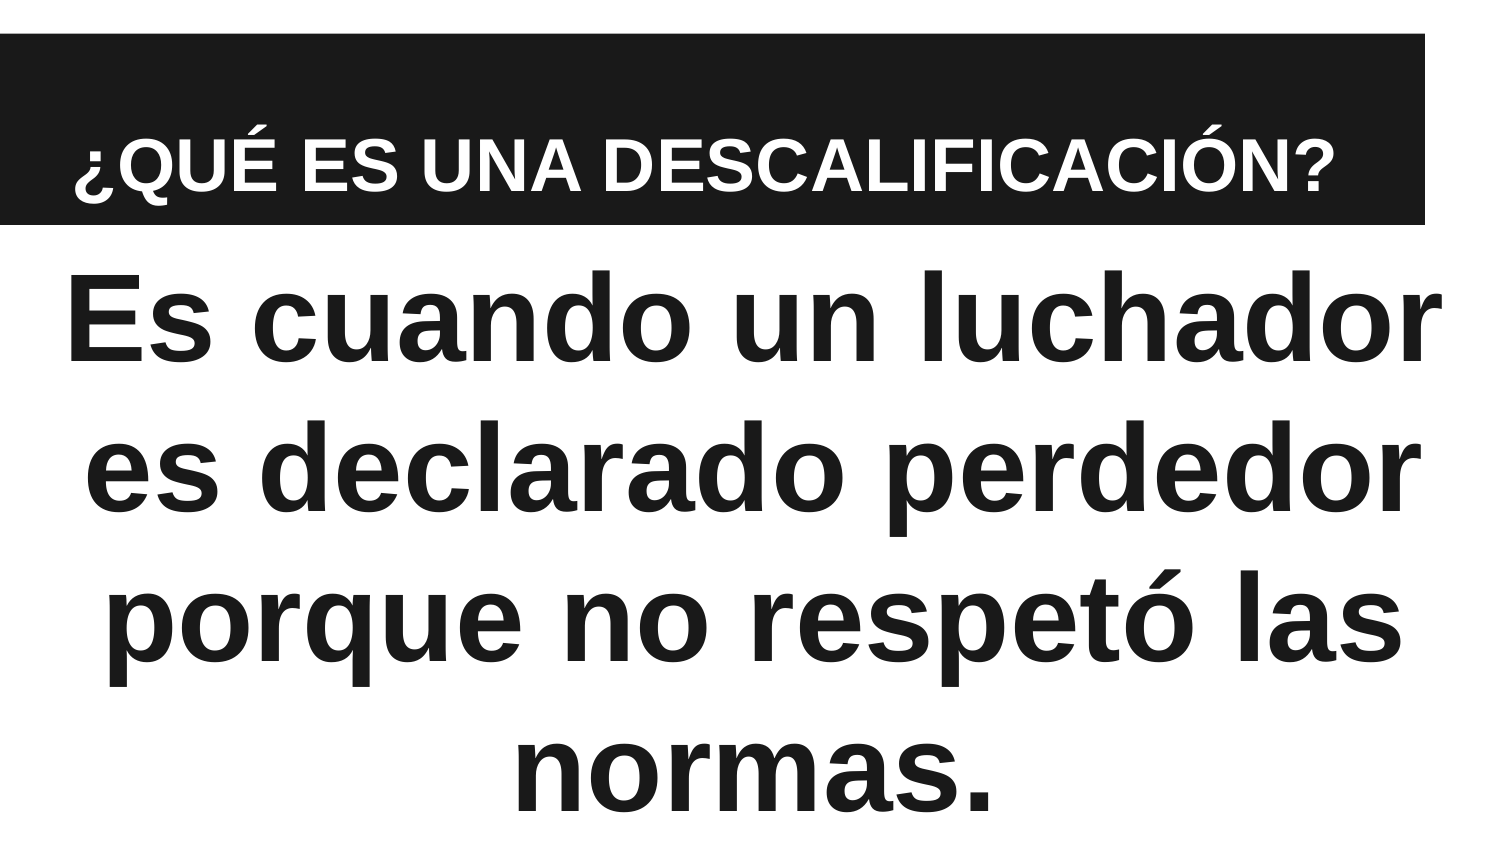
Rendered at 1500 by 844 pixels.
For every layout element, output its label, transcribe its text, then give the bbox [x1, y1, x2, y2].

title ¿QUÉ ES UNA DESCALIFICACIÓN? [0, 33, 1423, 221]
list Es cuando un luchador es declarado perdedor porque no respetó las normas. [19, 221, 1489, 827]
